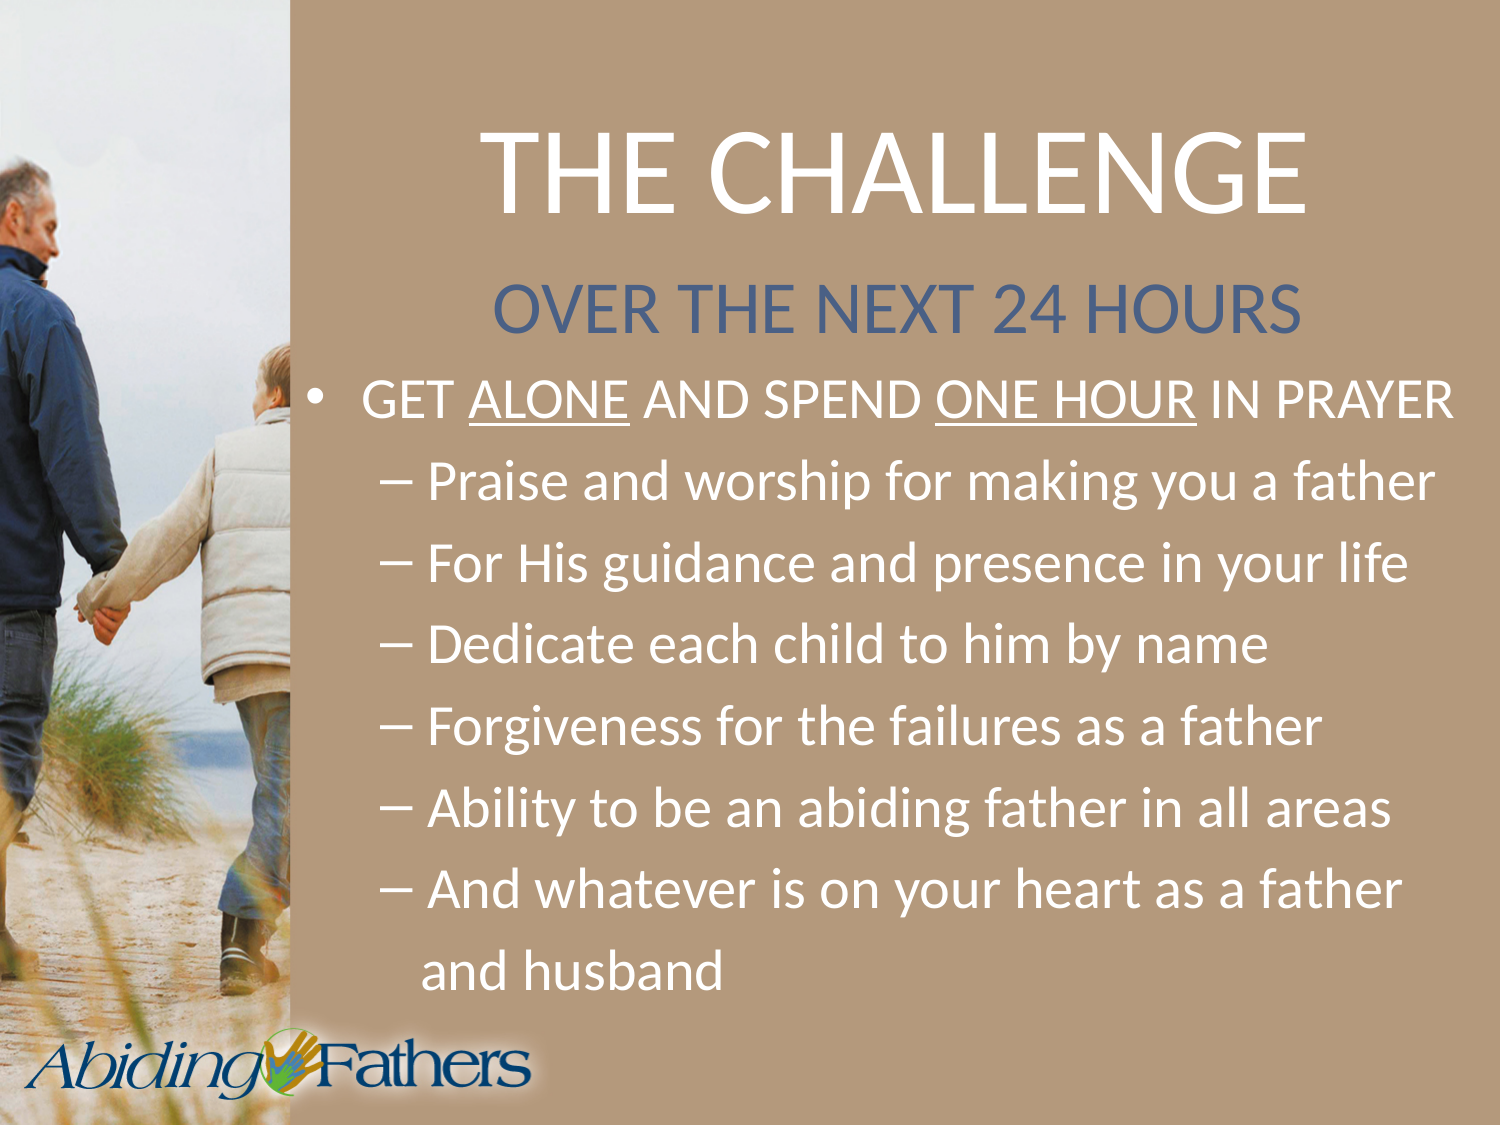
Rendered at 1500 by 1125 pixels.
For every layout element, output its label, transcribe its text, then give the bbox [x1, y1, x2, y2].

picture [0, 0, 1500, 1125]
title THE CHALLENGE [289, 69, 1500, 251]
list OVER THE NEXT 24 HOURS GET ALONE AND SPEND ONE HOUR IN PRAYER Praise and worship for making you a father For His guidance and presence in your life Dedicate each child to him by name Forgiveness for the failures as a father Ability to be an abiding father in all areas And whatever is on your heart as a father and husband [289, 251, 1500, 995]
